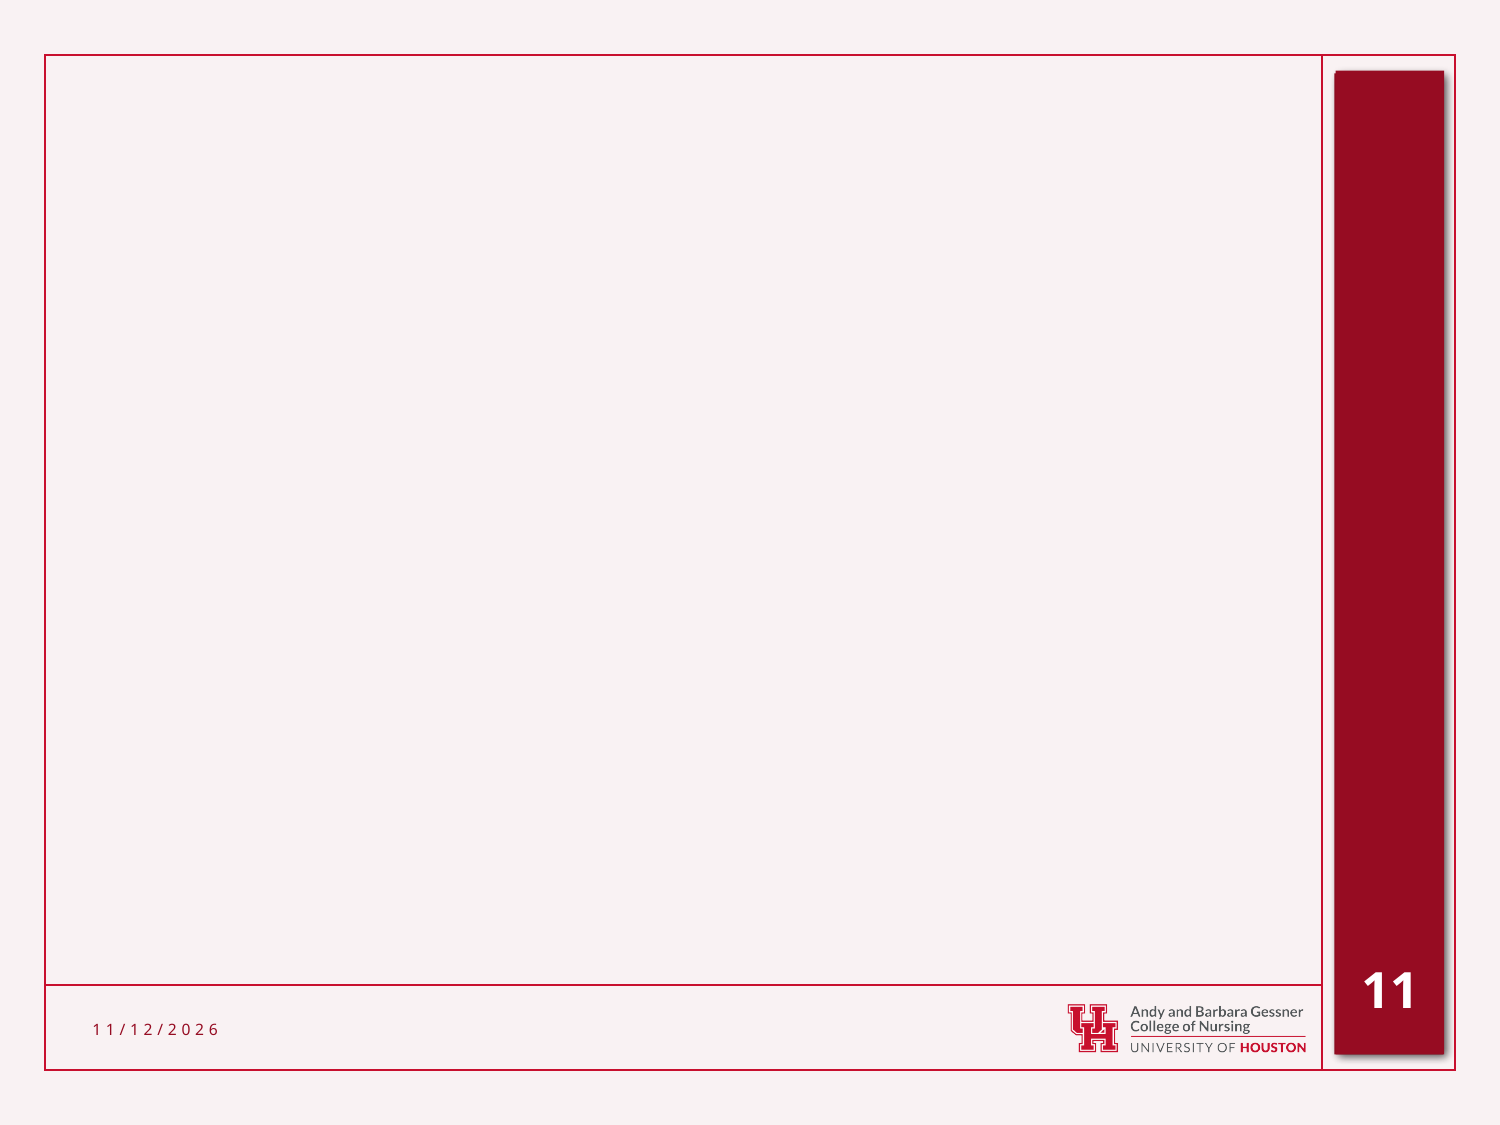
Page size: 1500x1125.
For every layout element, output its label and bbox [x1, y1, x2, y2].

slide_number [77, 1007, 466, 1055]
picture [1063, 992, 1331, 1065]
